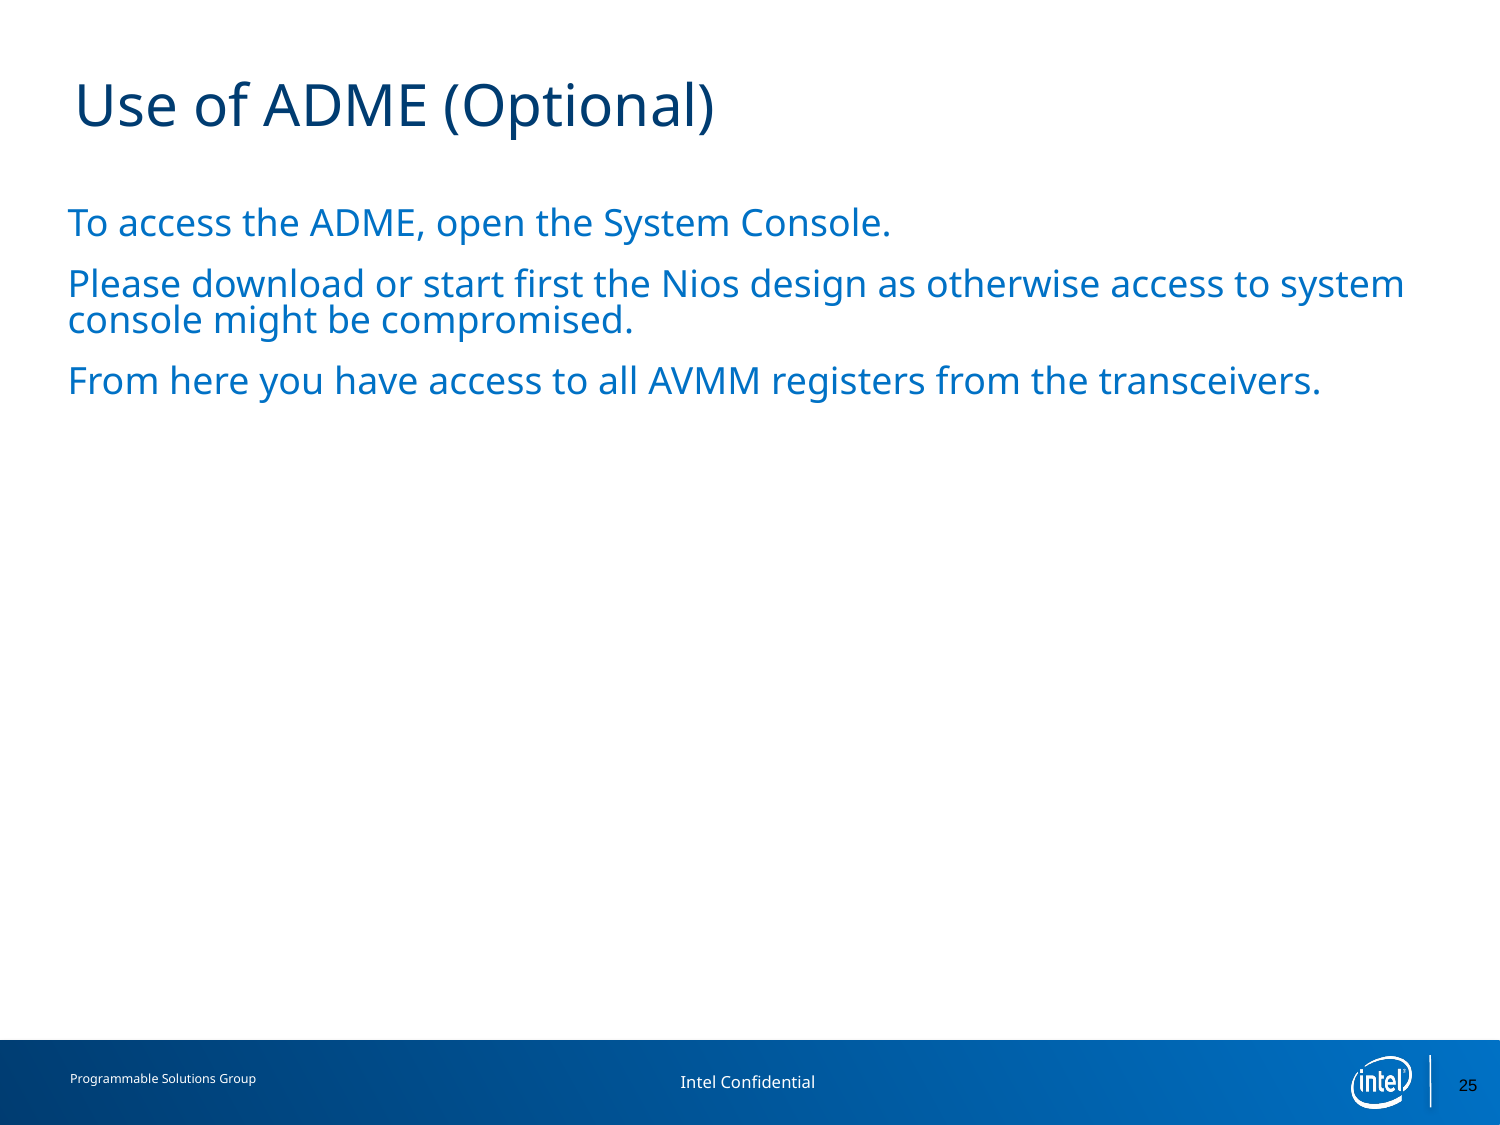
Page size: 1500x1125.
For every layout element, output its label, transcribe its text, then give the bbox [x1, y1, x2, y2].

slide_number 25 [1127, 1055, 1478, 1116]
title Use of ADME (Optional) [74, 67, 1425, 208]
list To access the ADME, open the System Console. Please download or start first the Nios design as otherwise access to system console might be compromised. From here you have access to all AVMM registers from the transceivers. [67, 208, 1463, 1033]
